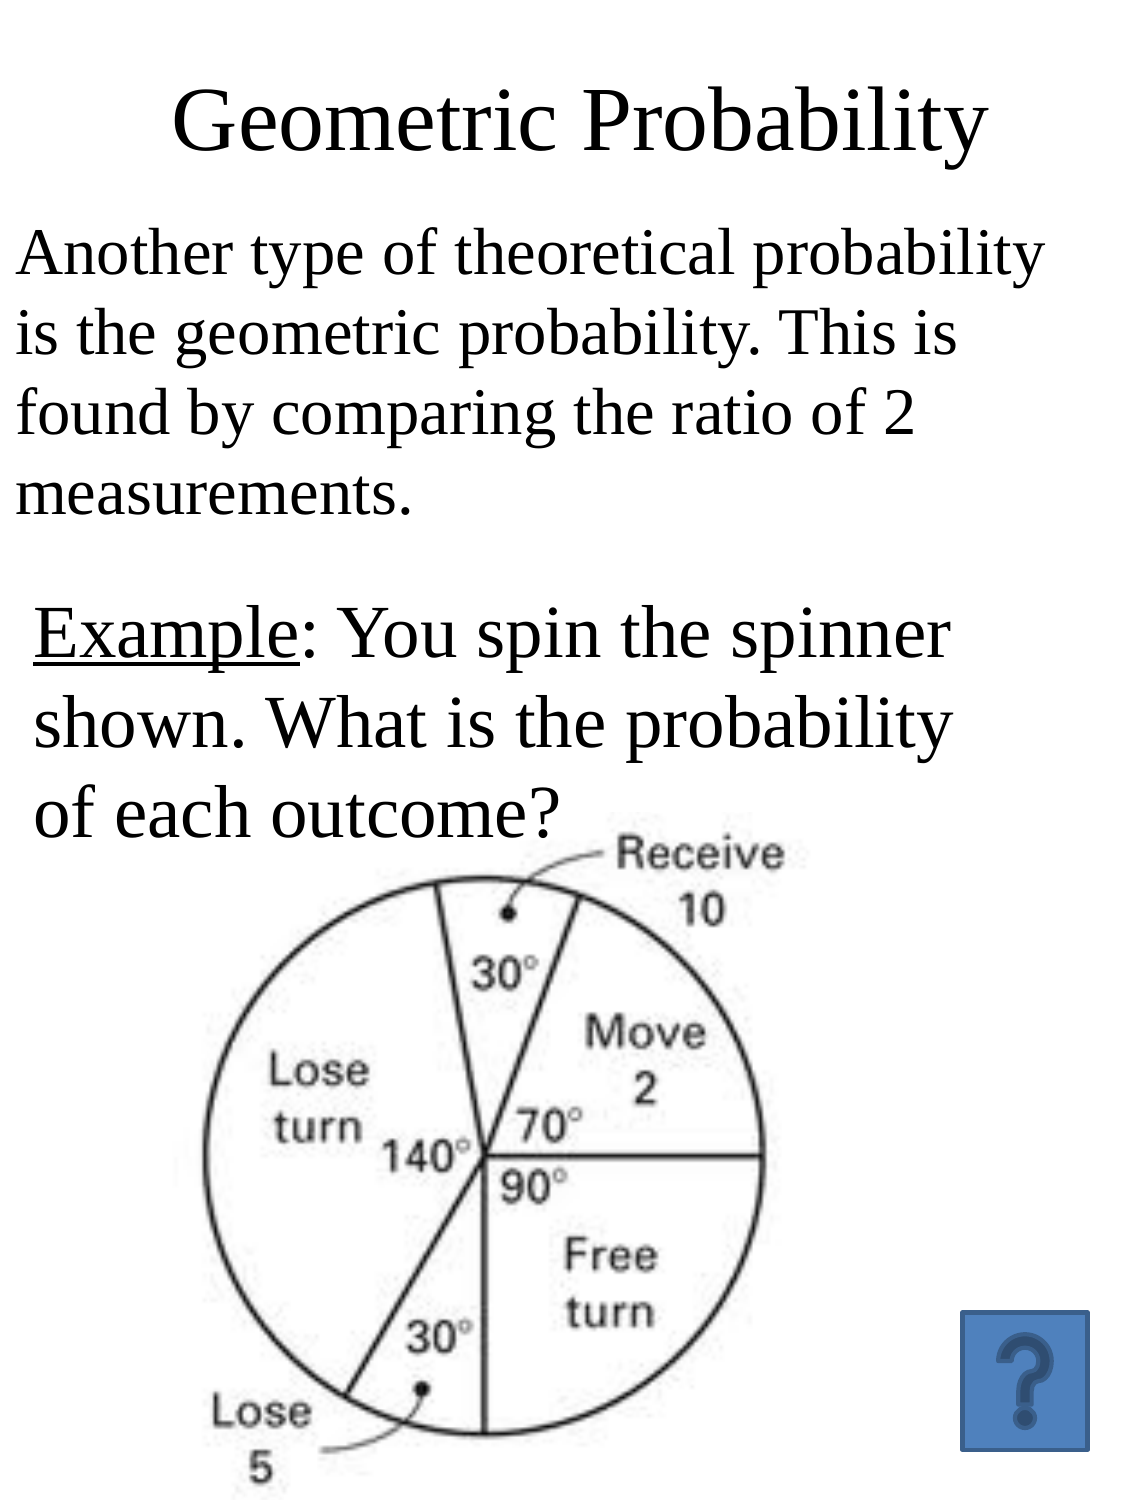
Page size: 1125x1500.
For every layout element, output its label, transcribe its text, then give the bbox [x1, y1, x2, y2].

text_box [960, 1310, 1090, 1452]
list Another type of theoretical probability is the geometric probability. This is found by comparing the ratio of 2 measurements. [0, 200, 1088, 575]
picture [31, 812, 938, 1500]
title Geometric Probability [75, 37, 1088, 190]
text_box Example: You spin the spinner shown. What is the probability of each outcome? [18, 575, 1031, 913]
